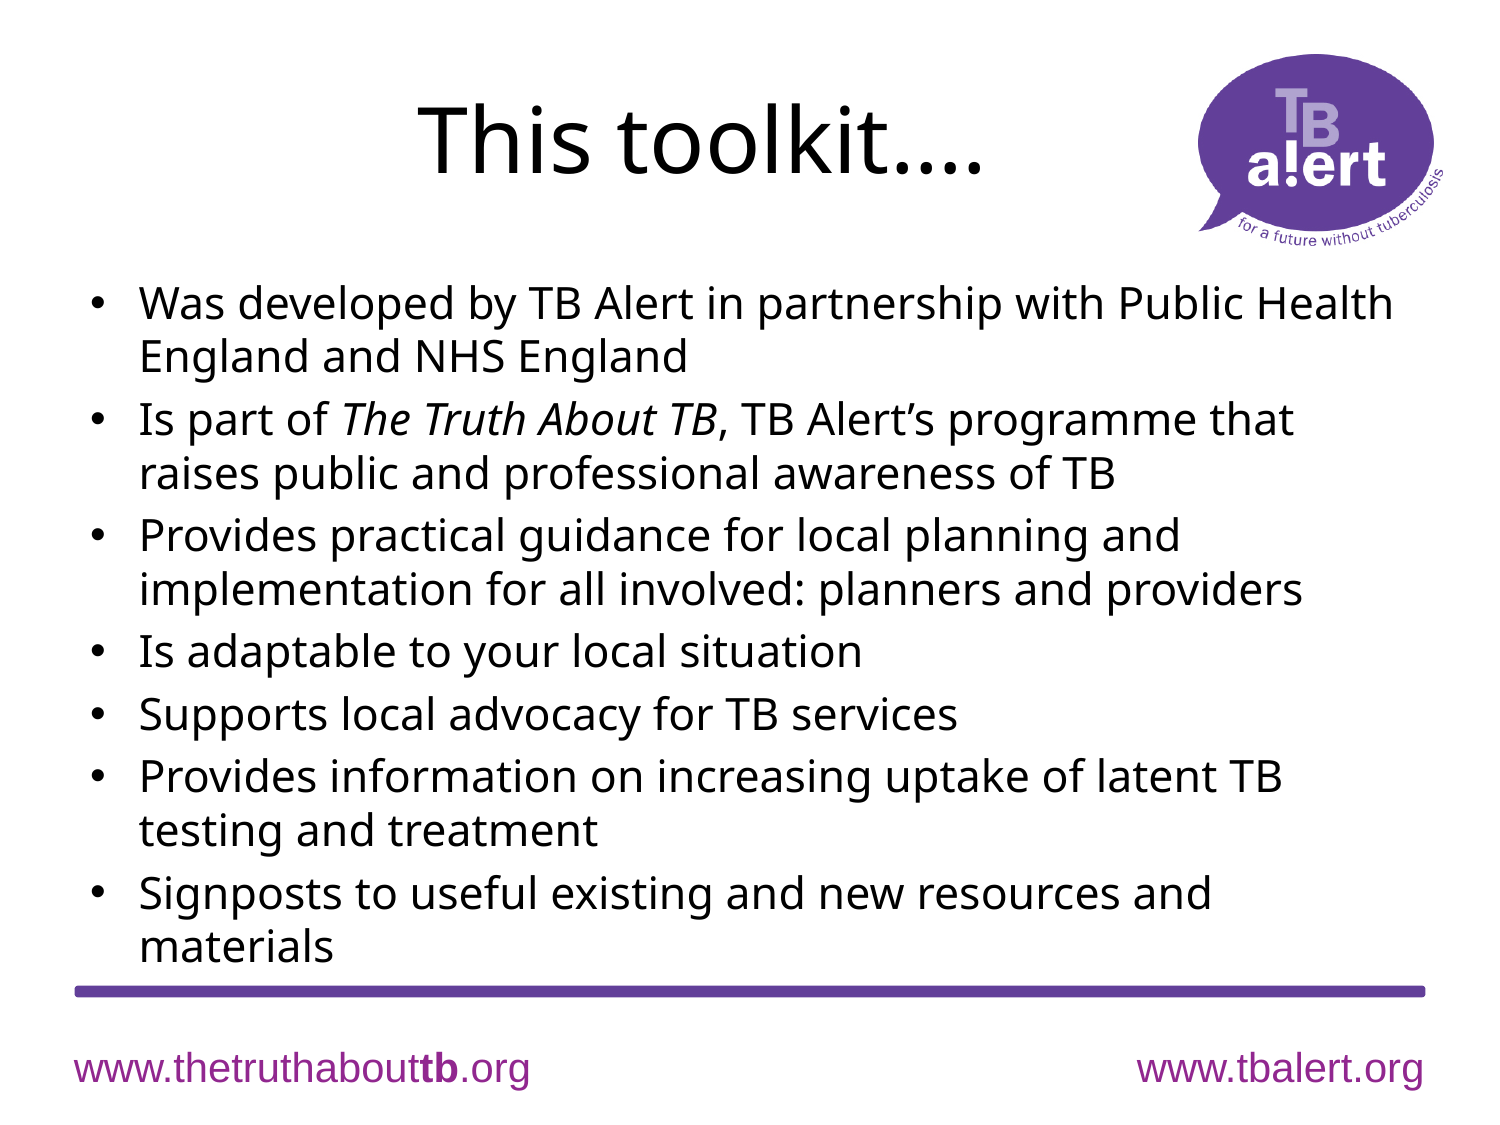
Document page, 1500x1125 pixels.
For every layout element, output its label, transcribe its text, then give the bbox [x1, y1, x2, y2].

picture [1198, 54, 1443, 246]
list Was developed by TB Alert in partnership with Public Health England and NHS England Is part of The Truth About TB, TB Alert’s programme that raises public and professional awareness of TB Provides practical guidance for local planning and implementation for all involved: planners and providers Is adaptable to your local situation Supports local advocacy for TB services Provides information on increasing uptake of latent TB testing and treatment Signposts to useful existing and new resources and materials [75, 267, 1425, 988]
title This toolkit…. [265, 42, 1140, 231]
